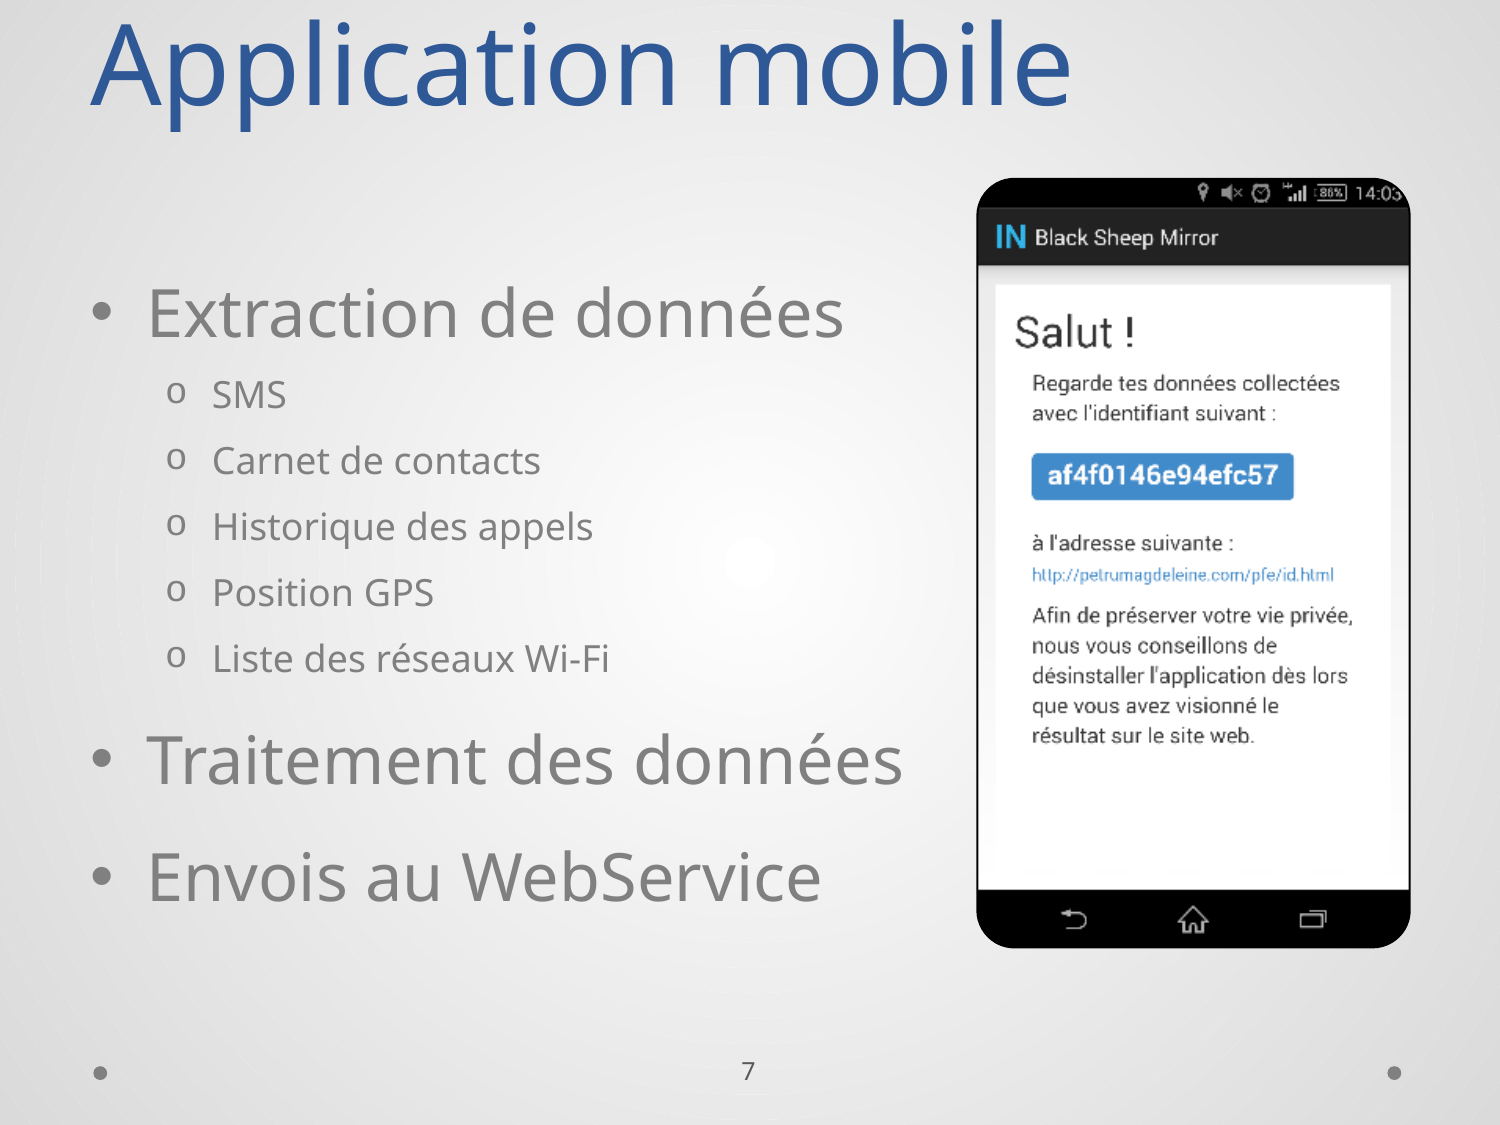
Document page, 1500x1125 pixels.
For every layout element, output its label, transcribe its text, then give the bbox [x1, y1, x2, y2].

text_box 7 [703, 1042, 797, 1103]
list Extraction de données SMS Carnet de contacts Historique des appels Position GPS Liste des réseaux Wi-Fi Traitement des données Envois au WebService [75, 145, 1425, 1017]
picture [977, 178, 1410, 948]
title Application mobile [75, 0, 1425, 145]
